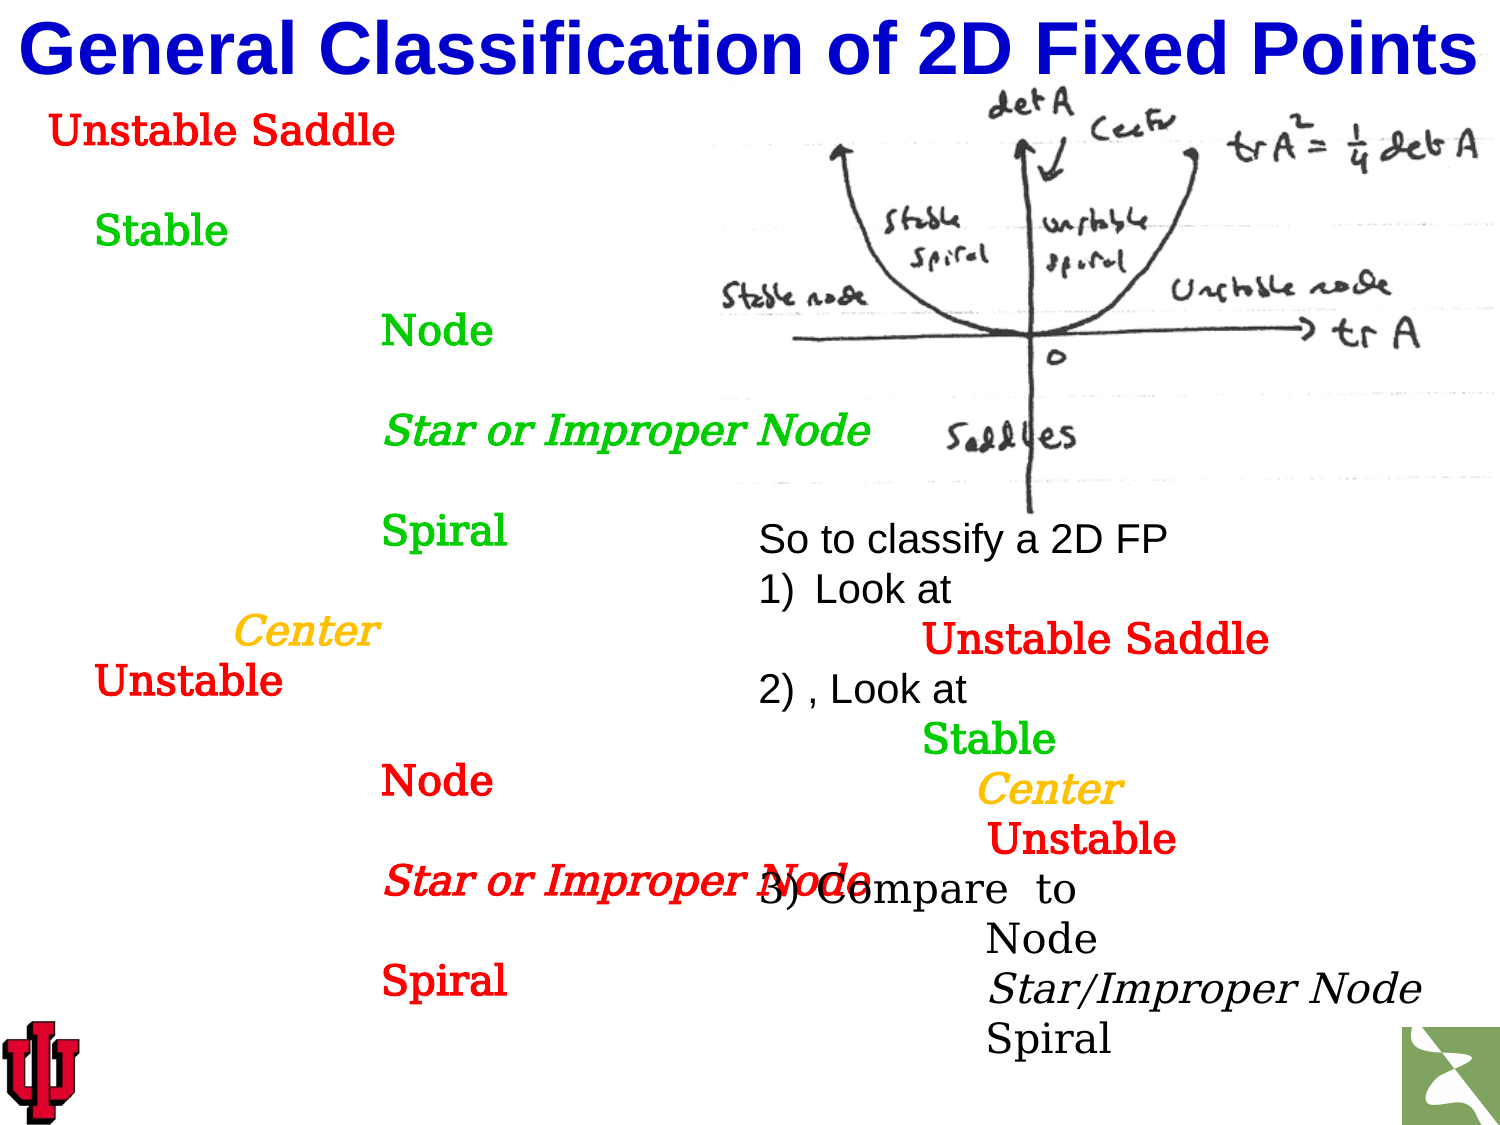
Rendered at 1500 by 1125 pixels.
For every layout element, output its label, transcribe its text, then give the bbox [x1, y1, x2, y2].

picture [1402, 1027, 1500, 1125]
picture [710, 44, 1494, 532]
picture [0, 1020, 80, 1125]
title General Classification of 2D Fixed Points [0, 0, 1500, 90]
